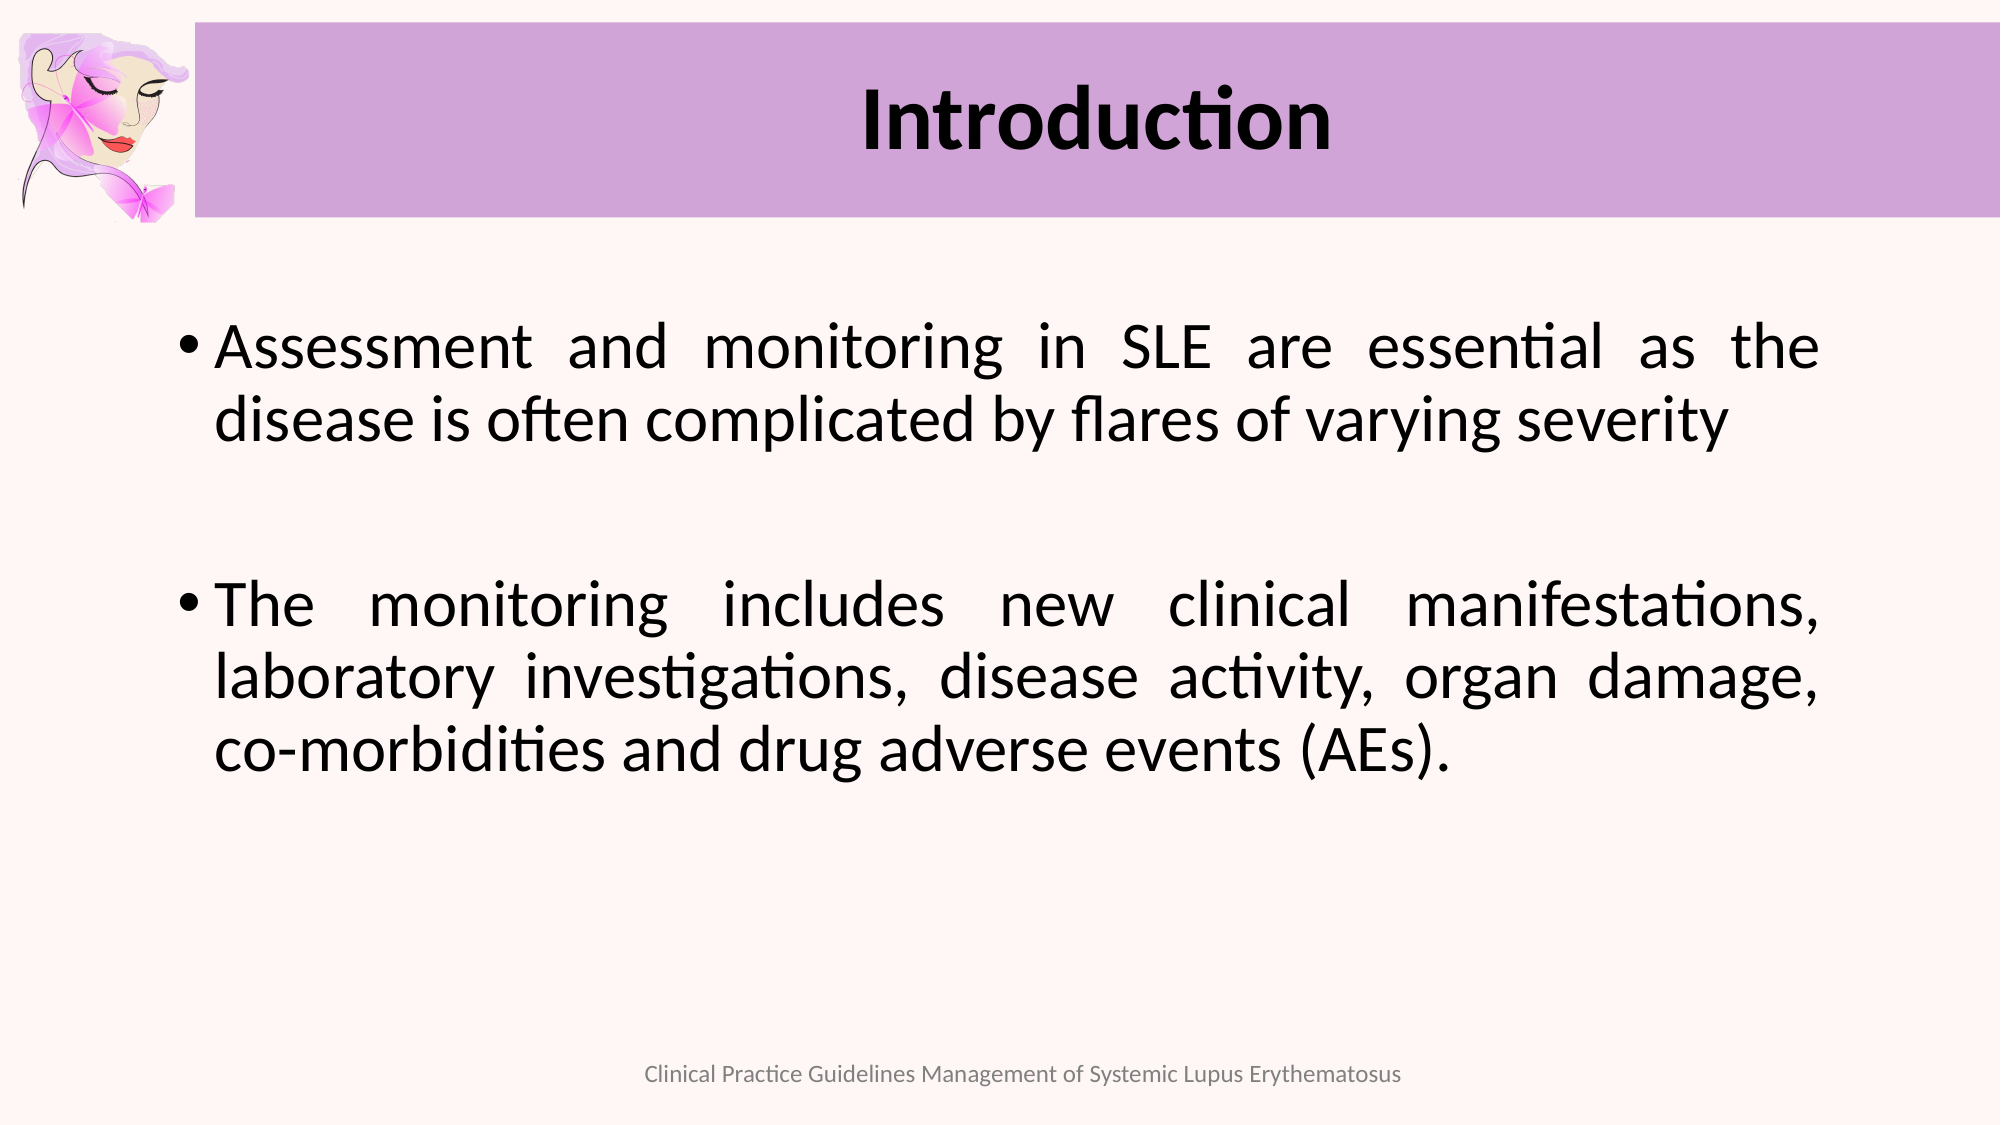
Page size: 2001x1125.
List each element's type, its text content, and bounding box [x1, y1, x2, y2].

list Assessment and monitoring in SLE are essential as the disease is often complicated by flares of varying severity The monitoring includes new clinical manifestations, laboratory investigations, disease activity, organ damage, co-morbidities and drug adverse events (AEs). [162, 303, 1838, 1070]
picture [0, 10, 210, 248]
title Introduction [195, 22, 2000, 218]
